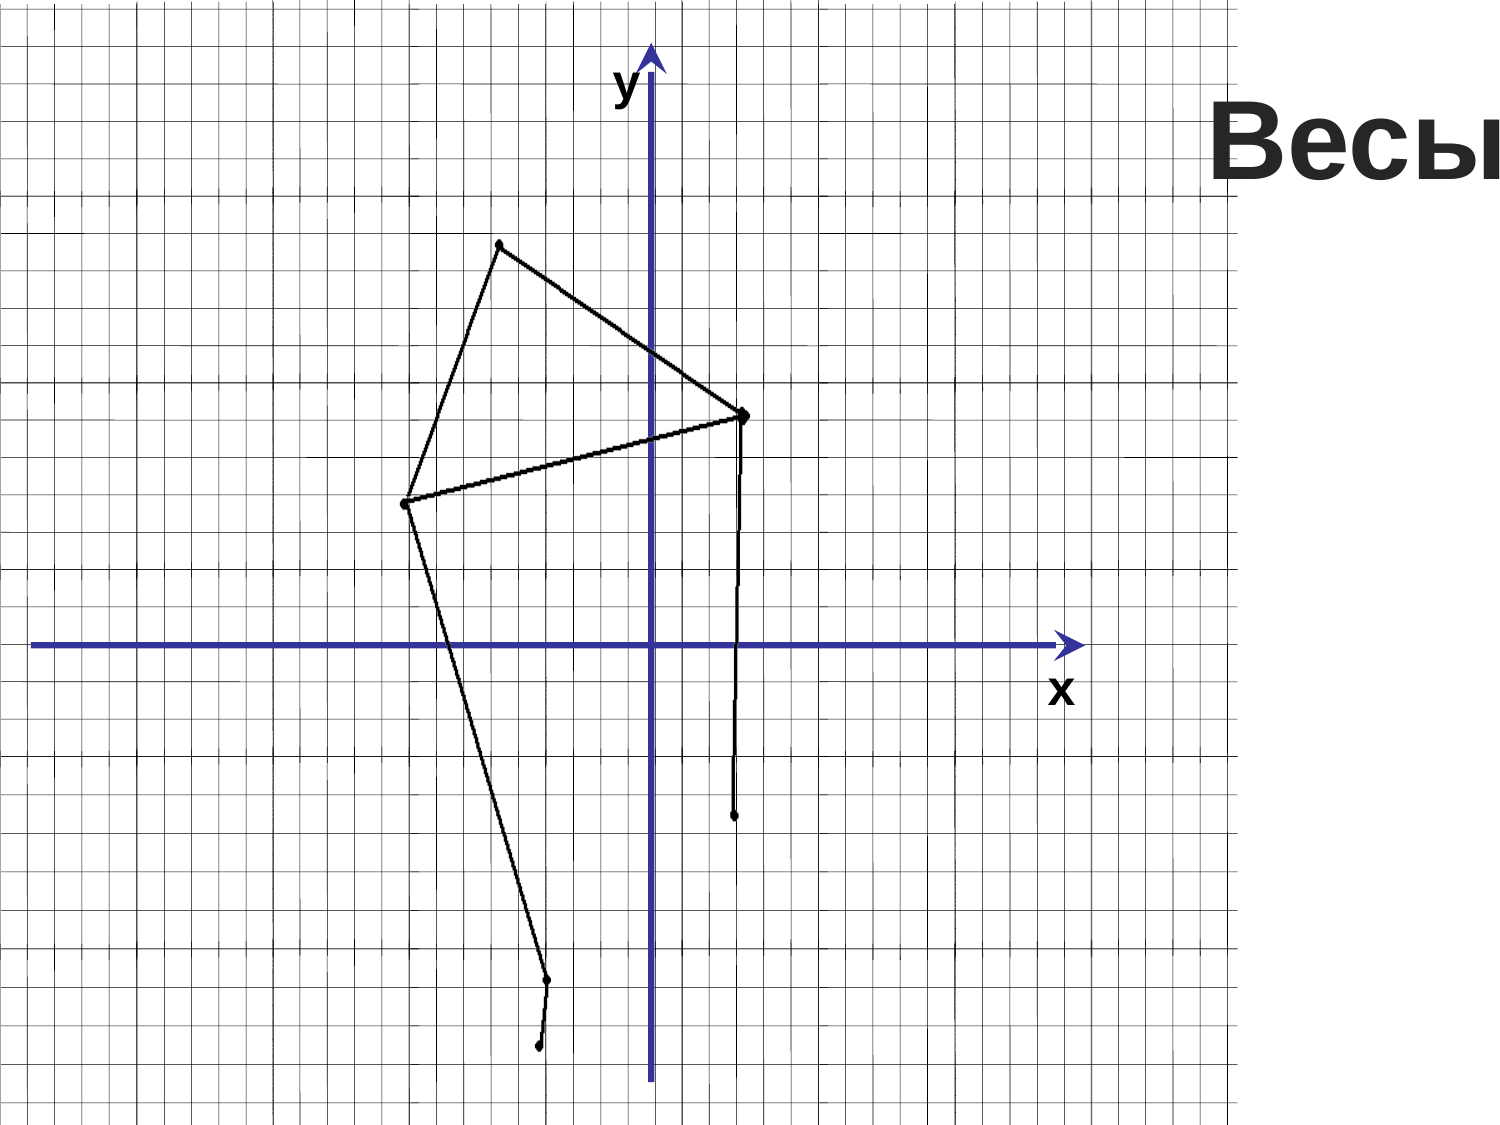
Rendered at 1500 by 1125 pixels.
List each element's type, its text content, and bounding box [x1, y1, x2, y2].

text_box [0, 373, 370, 745]
picture [376, 219, 764, 1071]
text_box Весы [1241, 59, 1500, 210]
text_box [768, 373, 1238, 746]
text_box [0, 746, 1238, 1125]
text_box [0, 0, 1238, 373]
